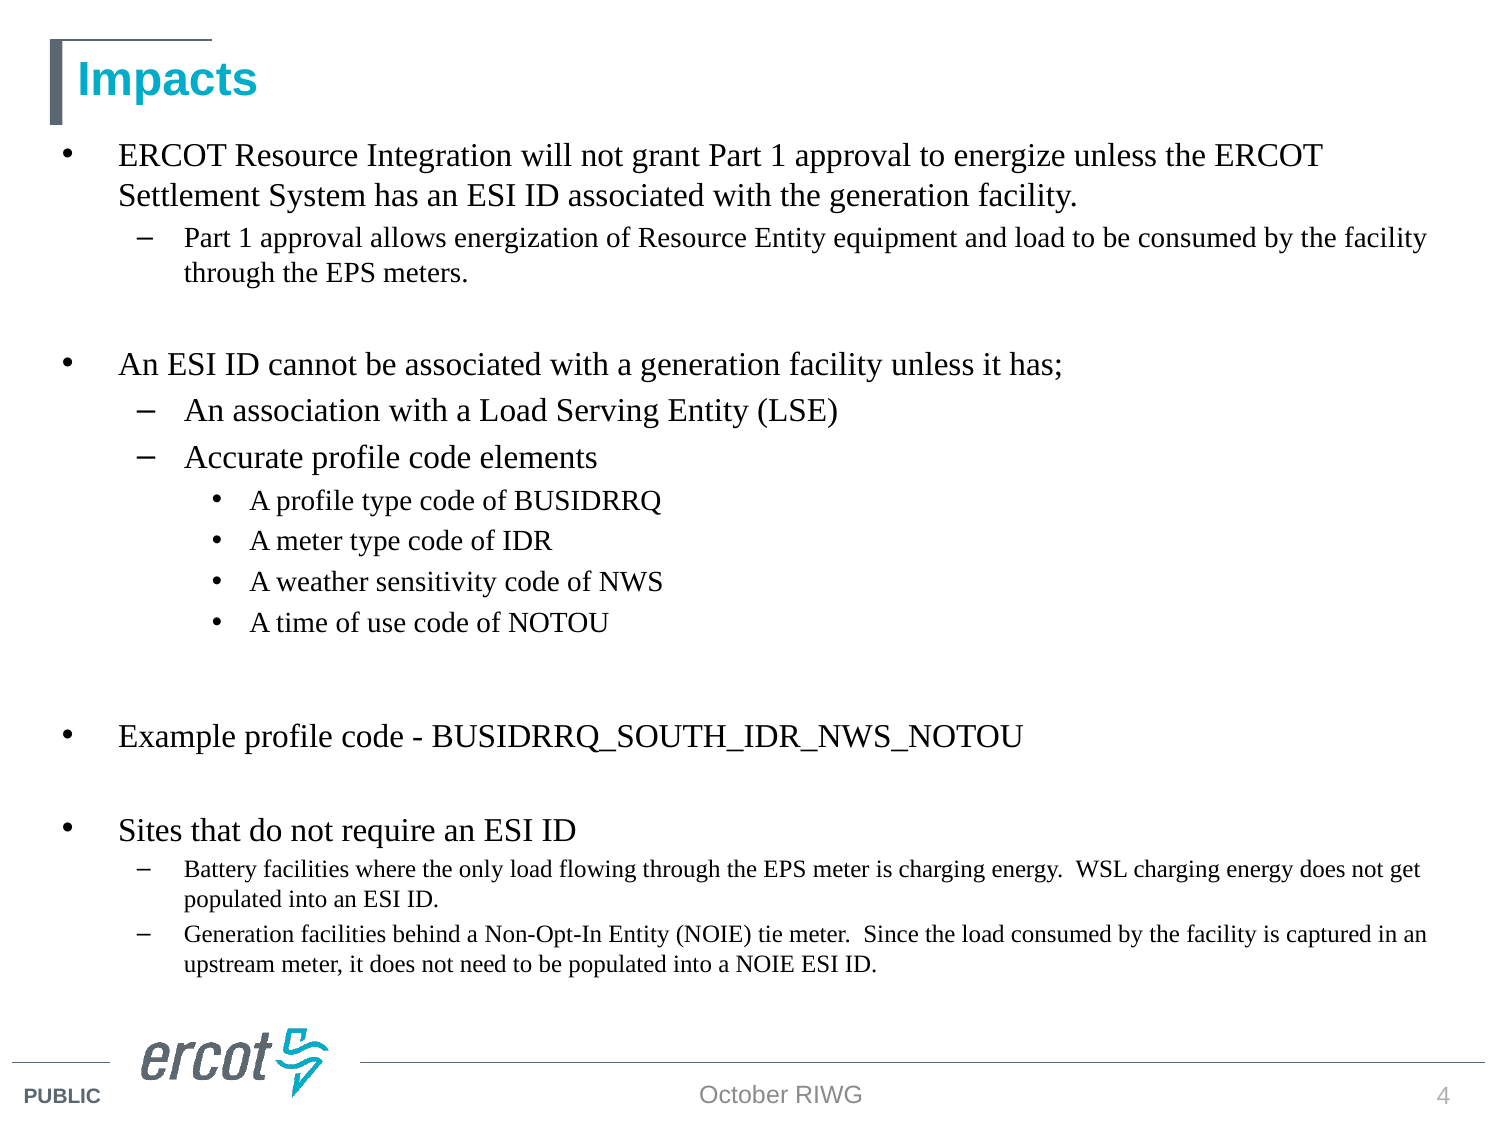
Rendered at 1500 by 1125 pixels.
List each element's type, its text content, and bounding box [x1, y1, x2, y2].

footer October RIWG [450, 1074, 1113, 1113]
title Impacts [62, 39, 1450, 125]
picture [137, 1024, 332, 1100]
list ERCOT Resource Integration will not grant Part 1 approval to energize unless the ERCOT Settlement System has an ESI ID associated with the generation facility. Part 1 approval allows energization of Resource Entity equipment and load to be consumed by the facility through the EPS meters. An ESI ID cannot be associated with a generation facility unless it has; An association with a Load Serving Entity (LSE) Accurate profile code elements A profile type code of BUSIDRRQ A meter type code of IDR A weather sensitivity code of NWS A time of use code of NOTOU Example profile code - BUSIDRRQ_SOUTH_IDR_NWS_NOTOU Sites that do not require an ESI ID Battery facilities where the only load flowing through the EPS meter is charging energy. WSL charging energy does not get populated into an ESI ID. Generation facilities behind a Non-Opt-In Entity (NOIE) tie meter. Since the load consumed by the facility is captured in an upstream meter, it does not need to be populated into a NOIE ESI ID. [47, 125, 1448, 1000]
slide_number 4 [1400, 1076, 1488, 1113]
